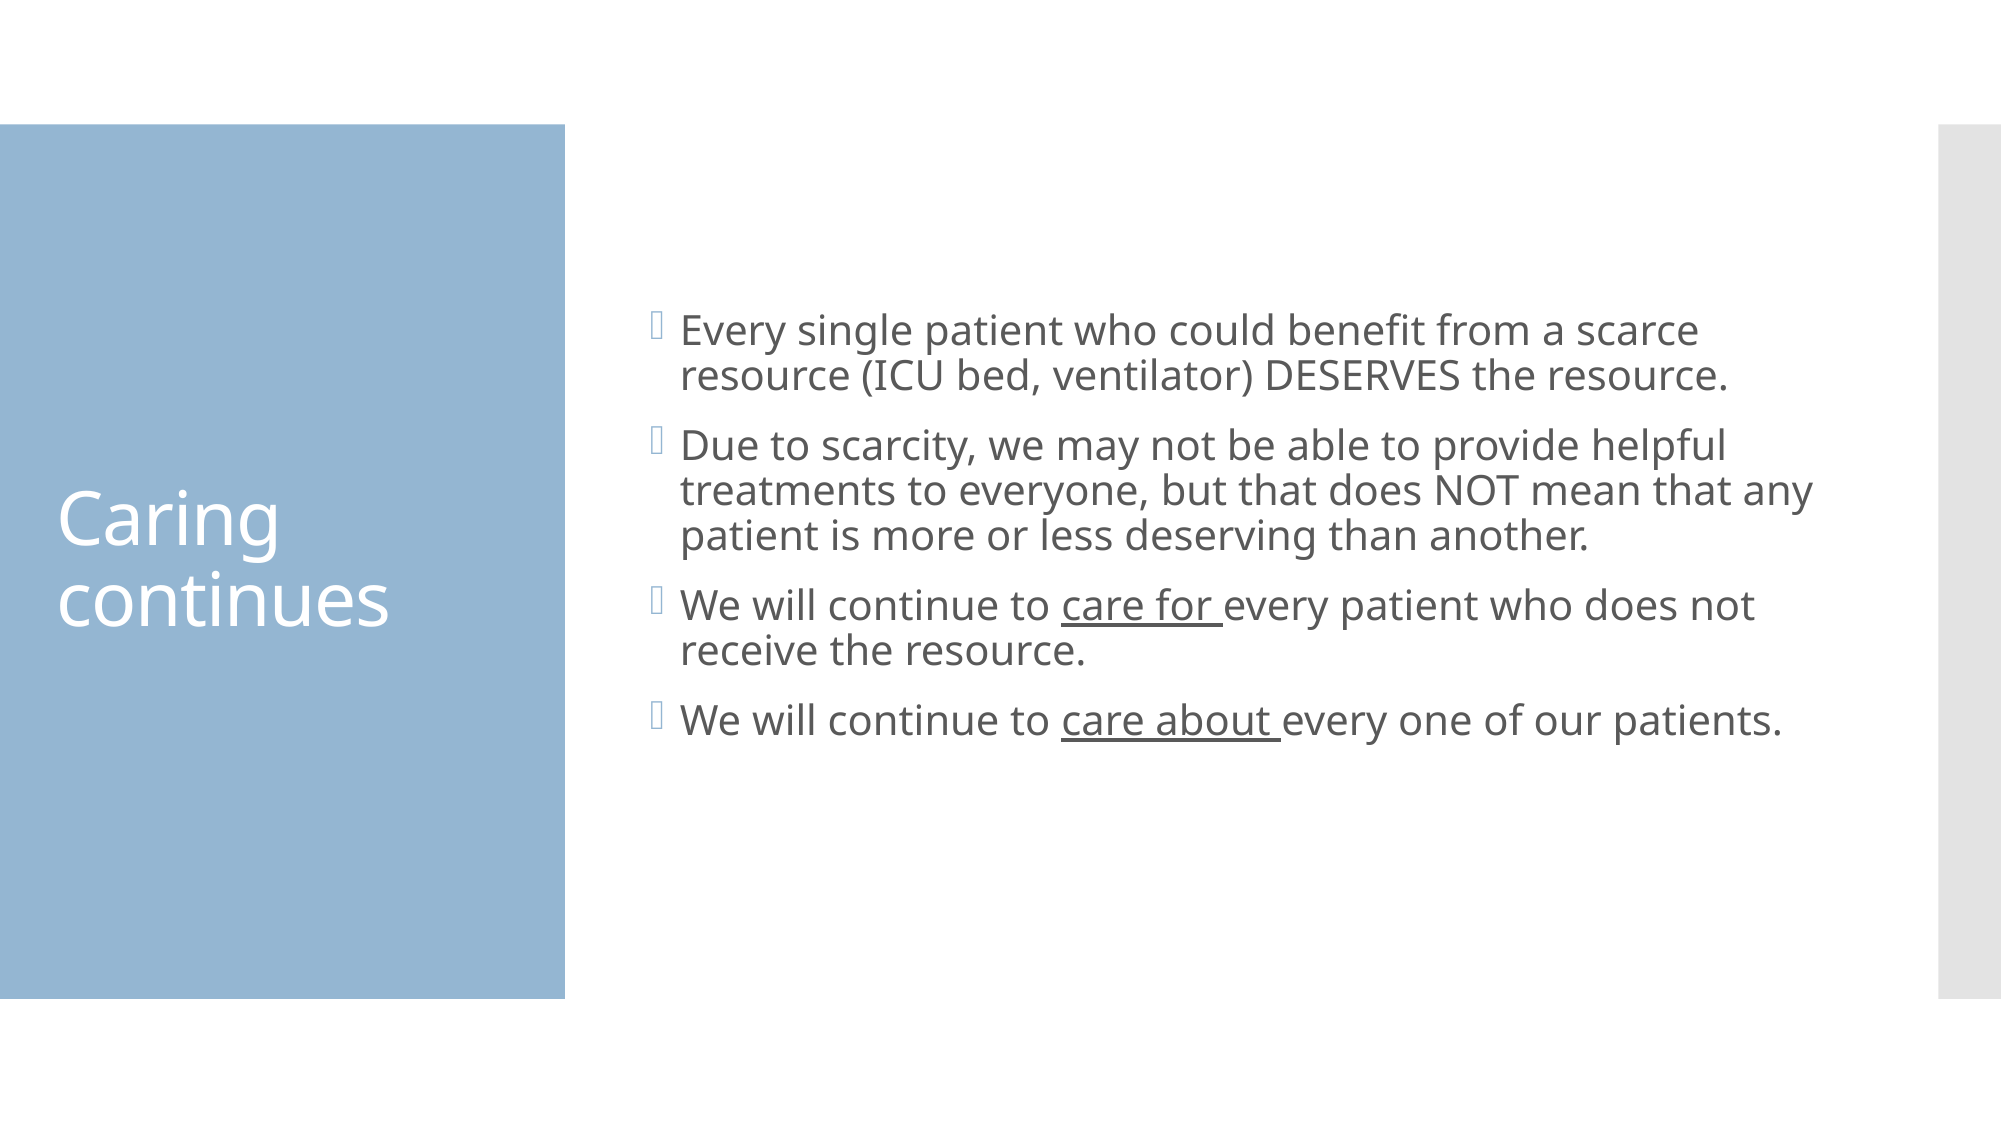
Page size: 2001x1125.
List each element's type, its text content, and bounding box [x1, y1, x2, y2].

title Caring continues [41, 184, 525, 940]
list Every single patient who could benefit from a scarce resource (ICU bed, ventilator) DESERVES the resource. Due to scarcity, we may not be able to provide helpful treatments to everyone, but that does NOT mean that any patient is more or less deserving than another. We will continue to care for every patient who does not receive the resource. We will continue to care about every one of our patients. [634, 141, 1835, 982]
